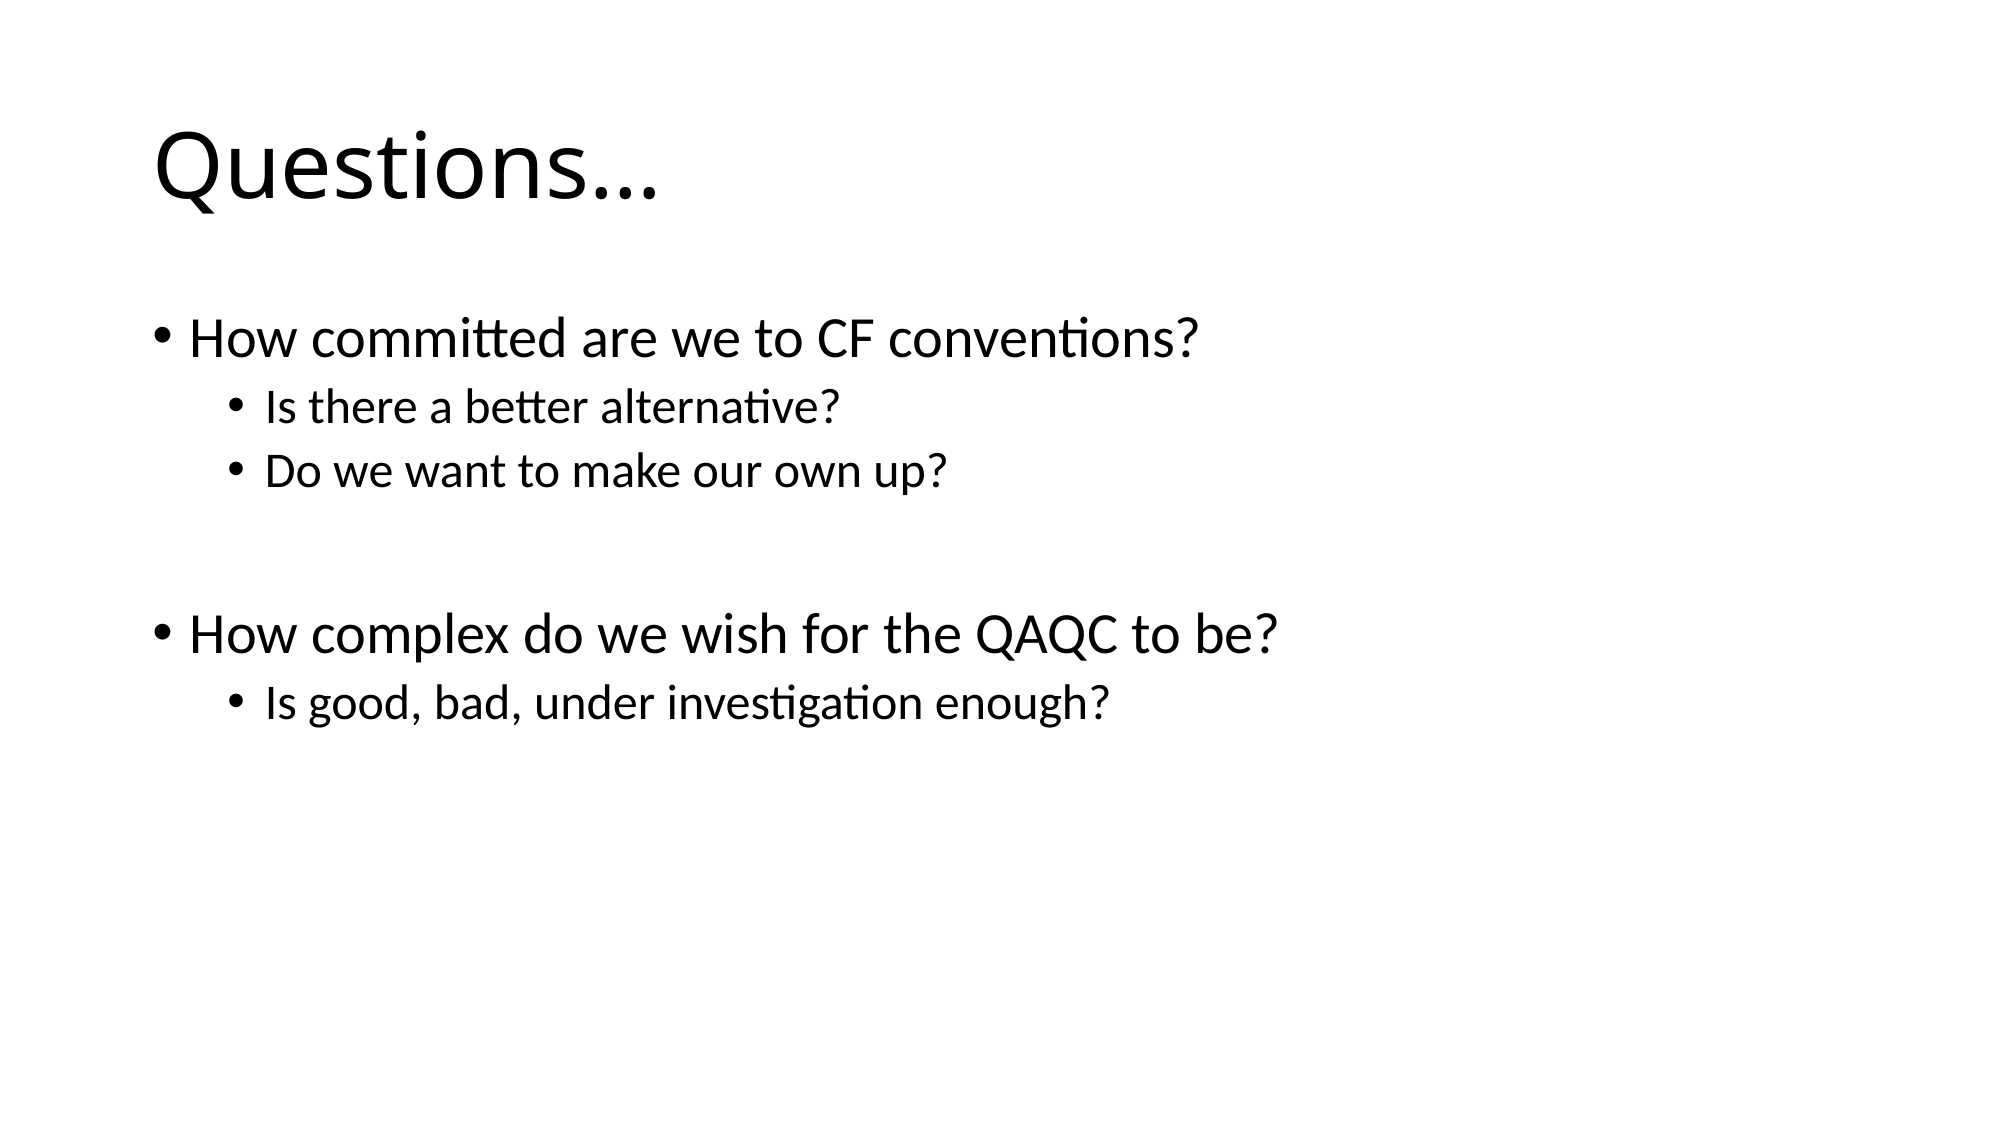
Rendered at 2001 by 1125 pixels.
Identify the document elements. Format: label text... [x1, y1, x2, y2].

title Questions… [137, 59, 1863, 278]
list How committed are we to CF conventions? Is there a better alternative? Do we want to make our own up? How complex do we wish for the QAQC to be? Is good, bad, under investigation enough? [137, 299, 1863, 1014]
